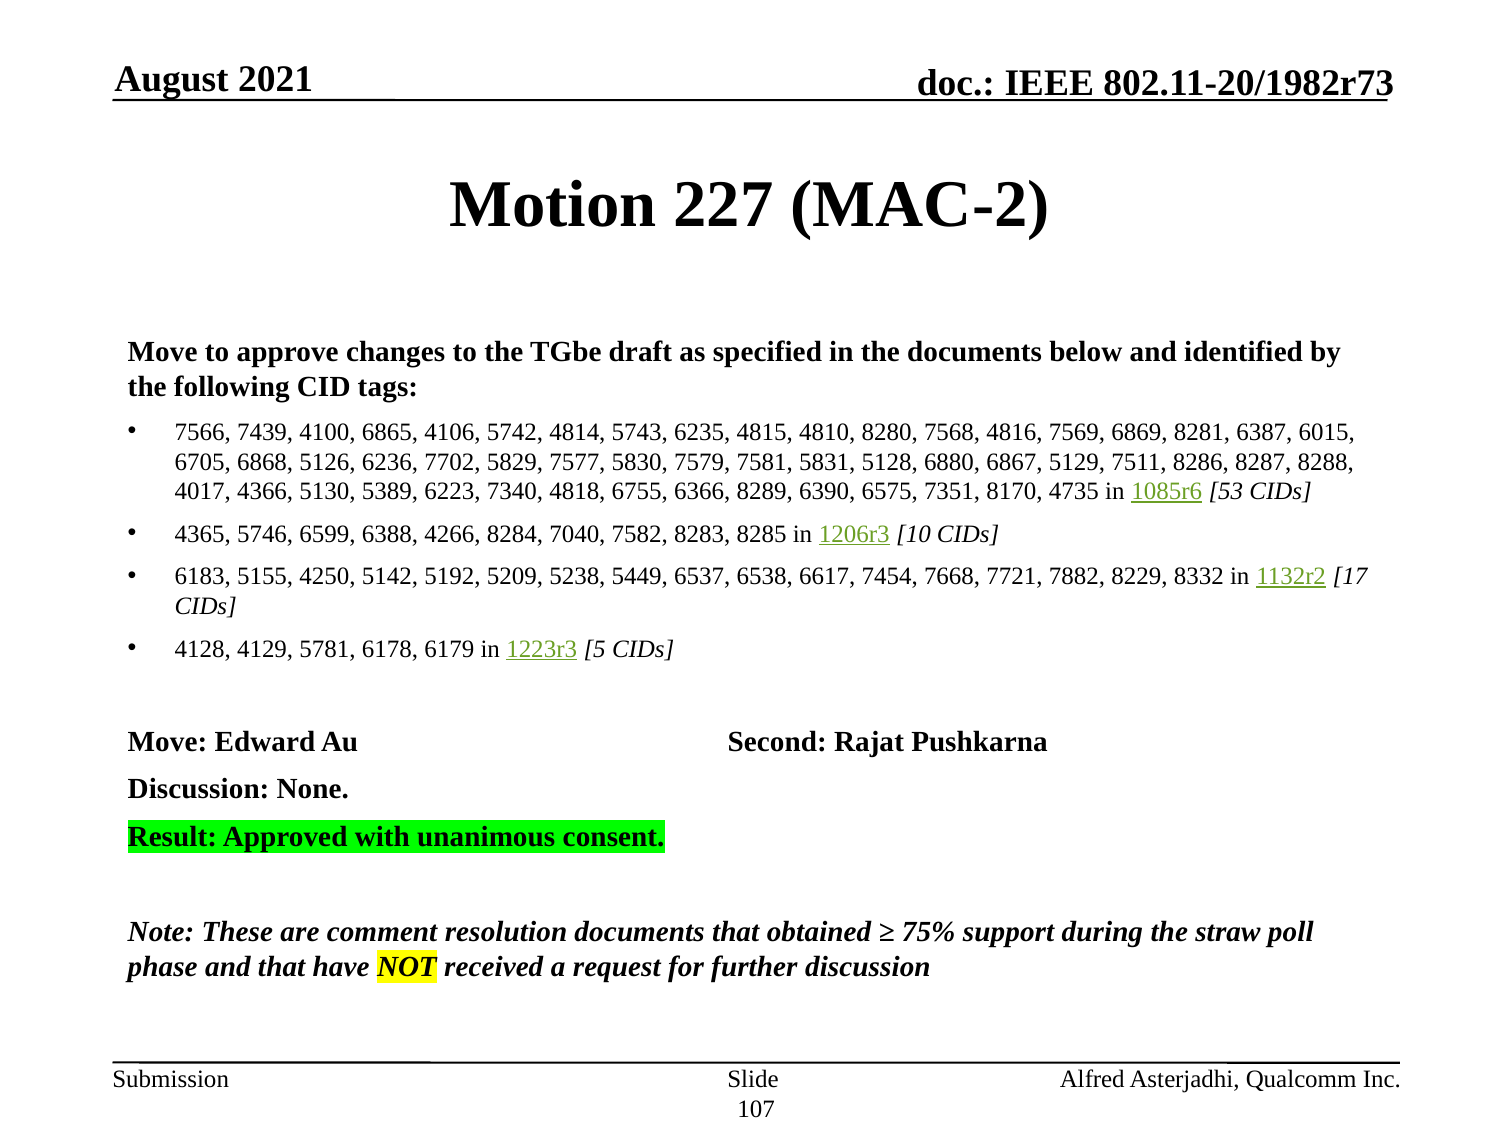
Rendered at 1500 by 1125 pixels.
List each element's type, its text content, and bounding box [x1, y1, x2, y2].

list Move to approve changes to the TGbe draft as specified in the documents below and identified by the following CID tags: 7566, 7439, 4100, 6865, 4106, 5742, 4814, 5743, 6235, 4815, 4810, 8280, 7568, 4816, 7569, 6869, 8281, 6387, 6015, 6705, 6868, 5126, 6236, 7702, 5829, 7577, 5830, 7579, 7581, 5831, 5128, 6880, 6867, 5129, 7511, 8286, 8287, 8288, 4017, 4366, 5130, 5389, 6223, 7340, 4818, 6755, 6366, 8289, 6390, 6575, 7351, 8170, 4735 in 1085r6 [53 CIDs] 4365, 5746, 6599, 6388, 4266, 8284, 7040, 7582, 8283, 8285 in 1206r3 [10 CIDs] 6183, 5155, 4250, 5142, 5192, 5209, 5238, 5449, 6537, 6538, 6617, 7454, 7668, 7721, 7882, 8229, 8332 in 1132r2 [17 CIDs] 4128, 4129, 5781, 6178, 6179 in 1223r3 [5 CIDs] Move: Edward Au Second: Rajat Pushkarna Discussion: None. Result: Approved with unanimous consent. Note: These are comment resolution documents that obtained ≥ 75% support during the straw poll phase and that have NOT received a request for further discussion [112, 324, 1388, 1063]
title Motion 227 (MAC-2) [112, 112, 1388, 288]
footer Alfred Asterjadhi, Qualcomm Inc. [878, 1061, 1402, 1093]
slide_number Slide 107 [712, 1061, 800, 1123]
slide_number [114, 54, 423, 100]
